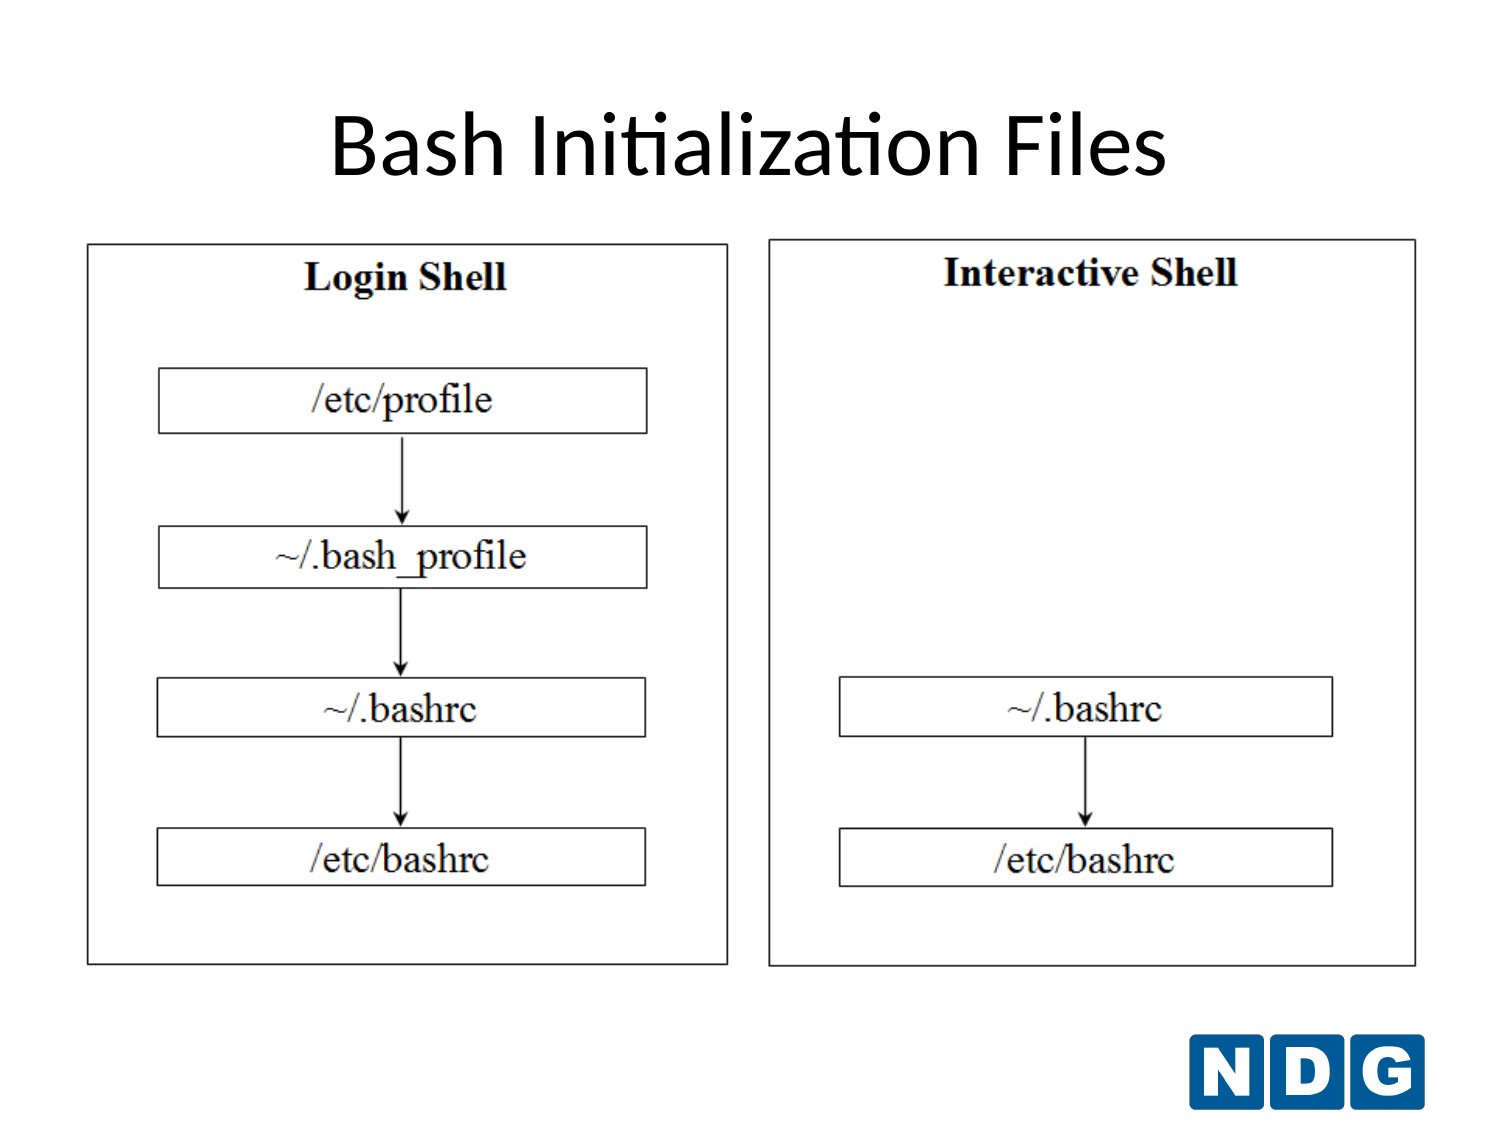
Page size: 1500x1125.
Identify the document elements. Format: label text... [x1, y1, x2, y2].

picture [761, 233, 1421, 970]
picture [81, 233, 734, 970]
picture [1189, 1034, 1425, 1110]
title Bash Initialization Files [74, 44, 1426, 233]
